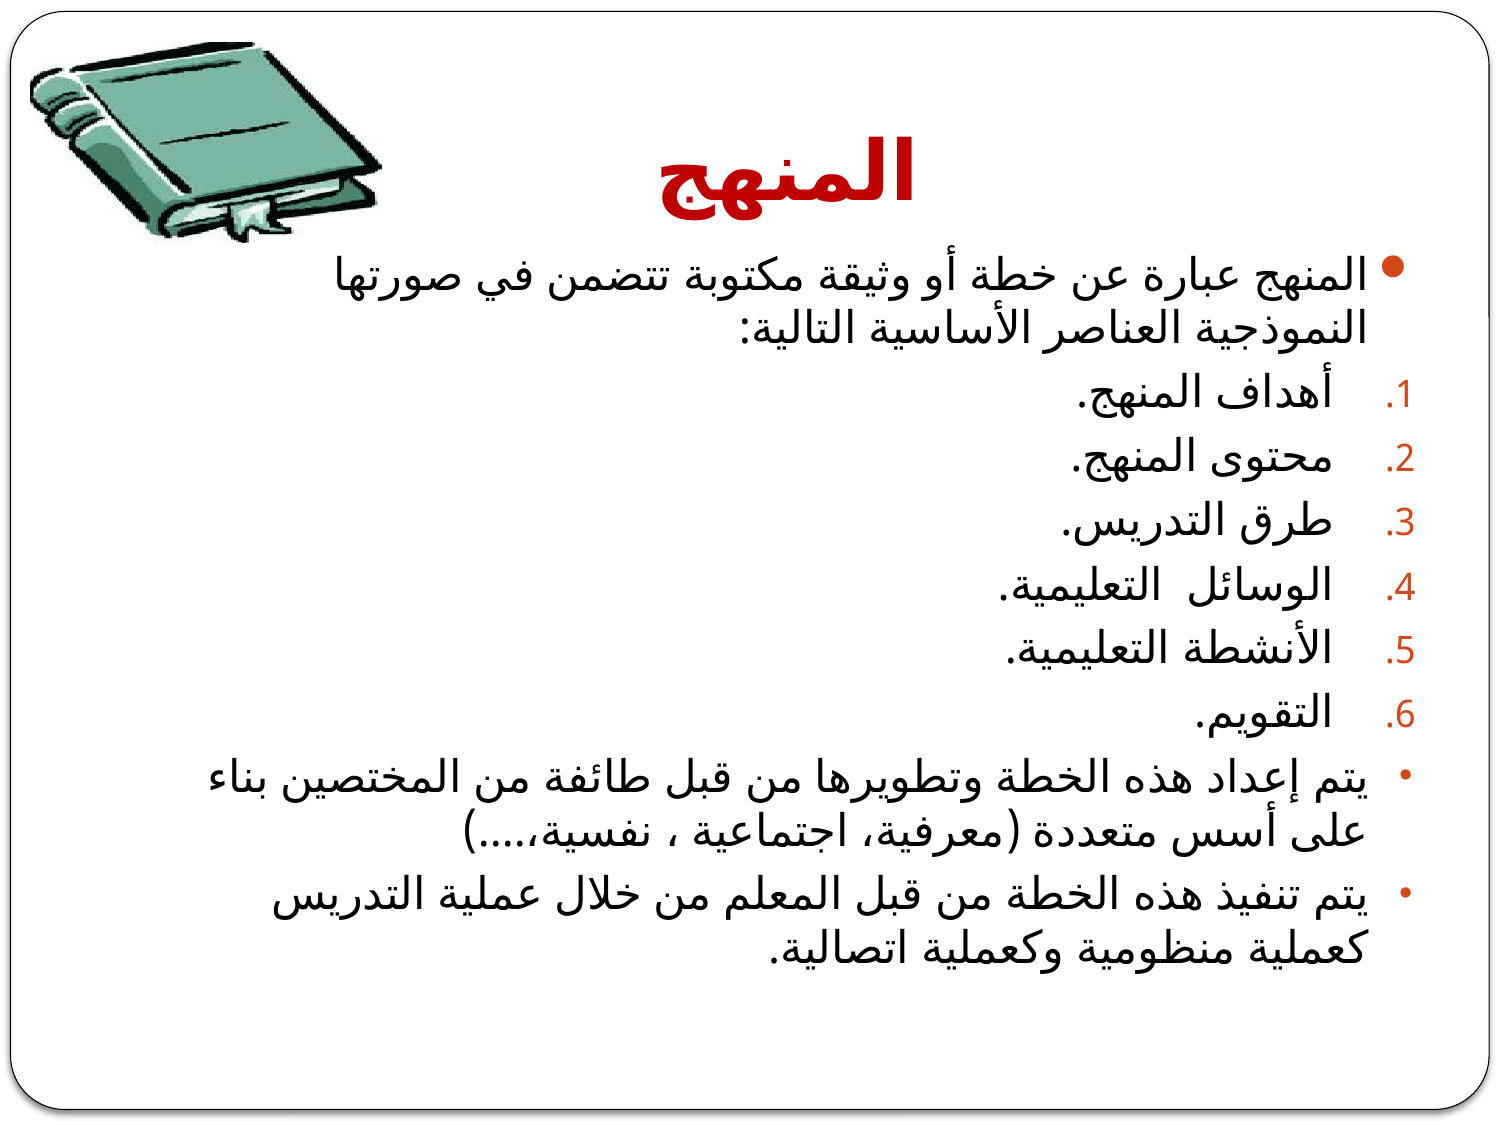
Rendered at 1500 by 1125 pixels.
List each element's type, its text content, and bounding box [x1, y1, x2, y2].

title المنهج [386, 45, 1425, 233]
list المنهج عبارة عن خطة أو وثيقة مكتوبة تتضمن في صورتها النموذجية العناصر الأساسية التالية: أهداف المنهج. محتوى المنهج. طرق التدريس. الوسائل التعليمية. الأنشطة التعليمية. التقويم. يتم إعداد هذه الخطة وتطويرها من قبل طائفة من المختصين بناء على أسس متعددة (معرفية، اجتماعية ، نفسية،....) يتم تنفيذ هذه الخطة من قبل المعلم من خلال عملية التدريس كعملية منظومية وكعملية اتصالية. [150, 237, 1425, 988]
picture [30, 42, 383, 243]
